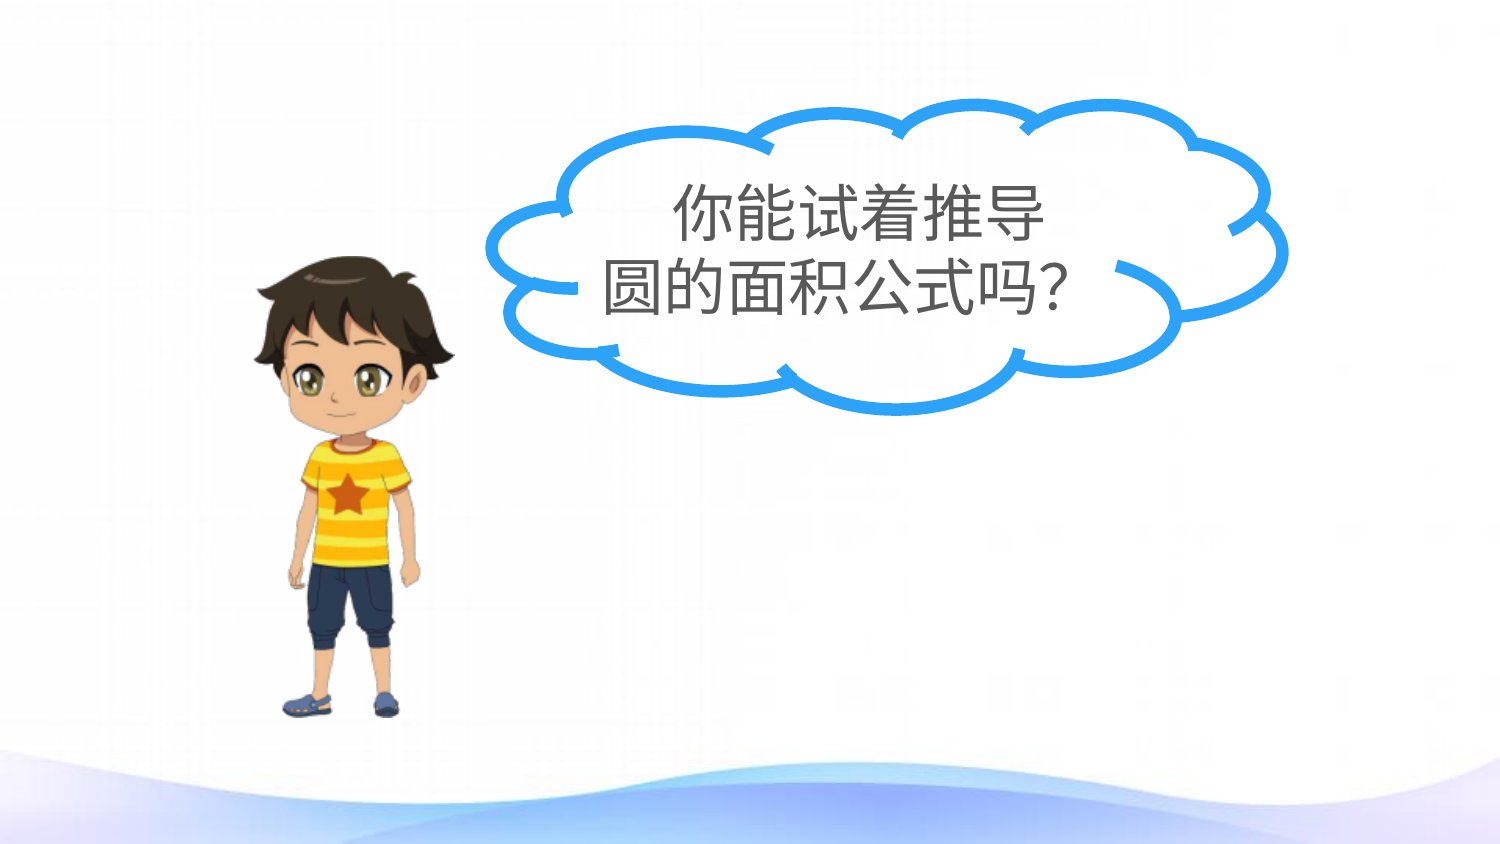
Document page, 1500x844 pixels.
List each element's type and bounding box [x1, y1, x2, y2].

text_box [490, 104, 1283, 411]
picture [0, 0, 1500, 844]
